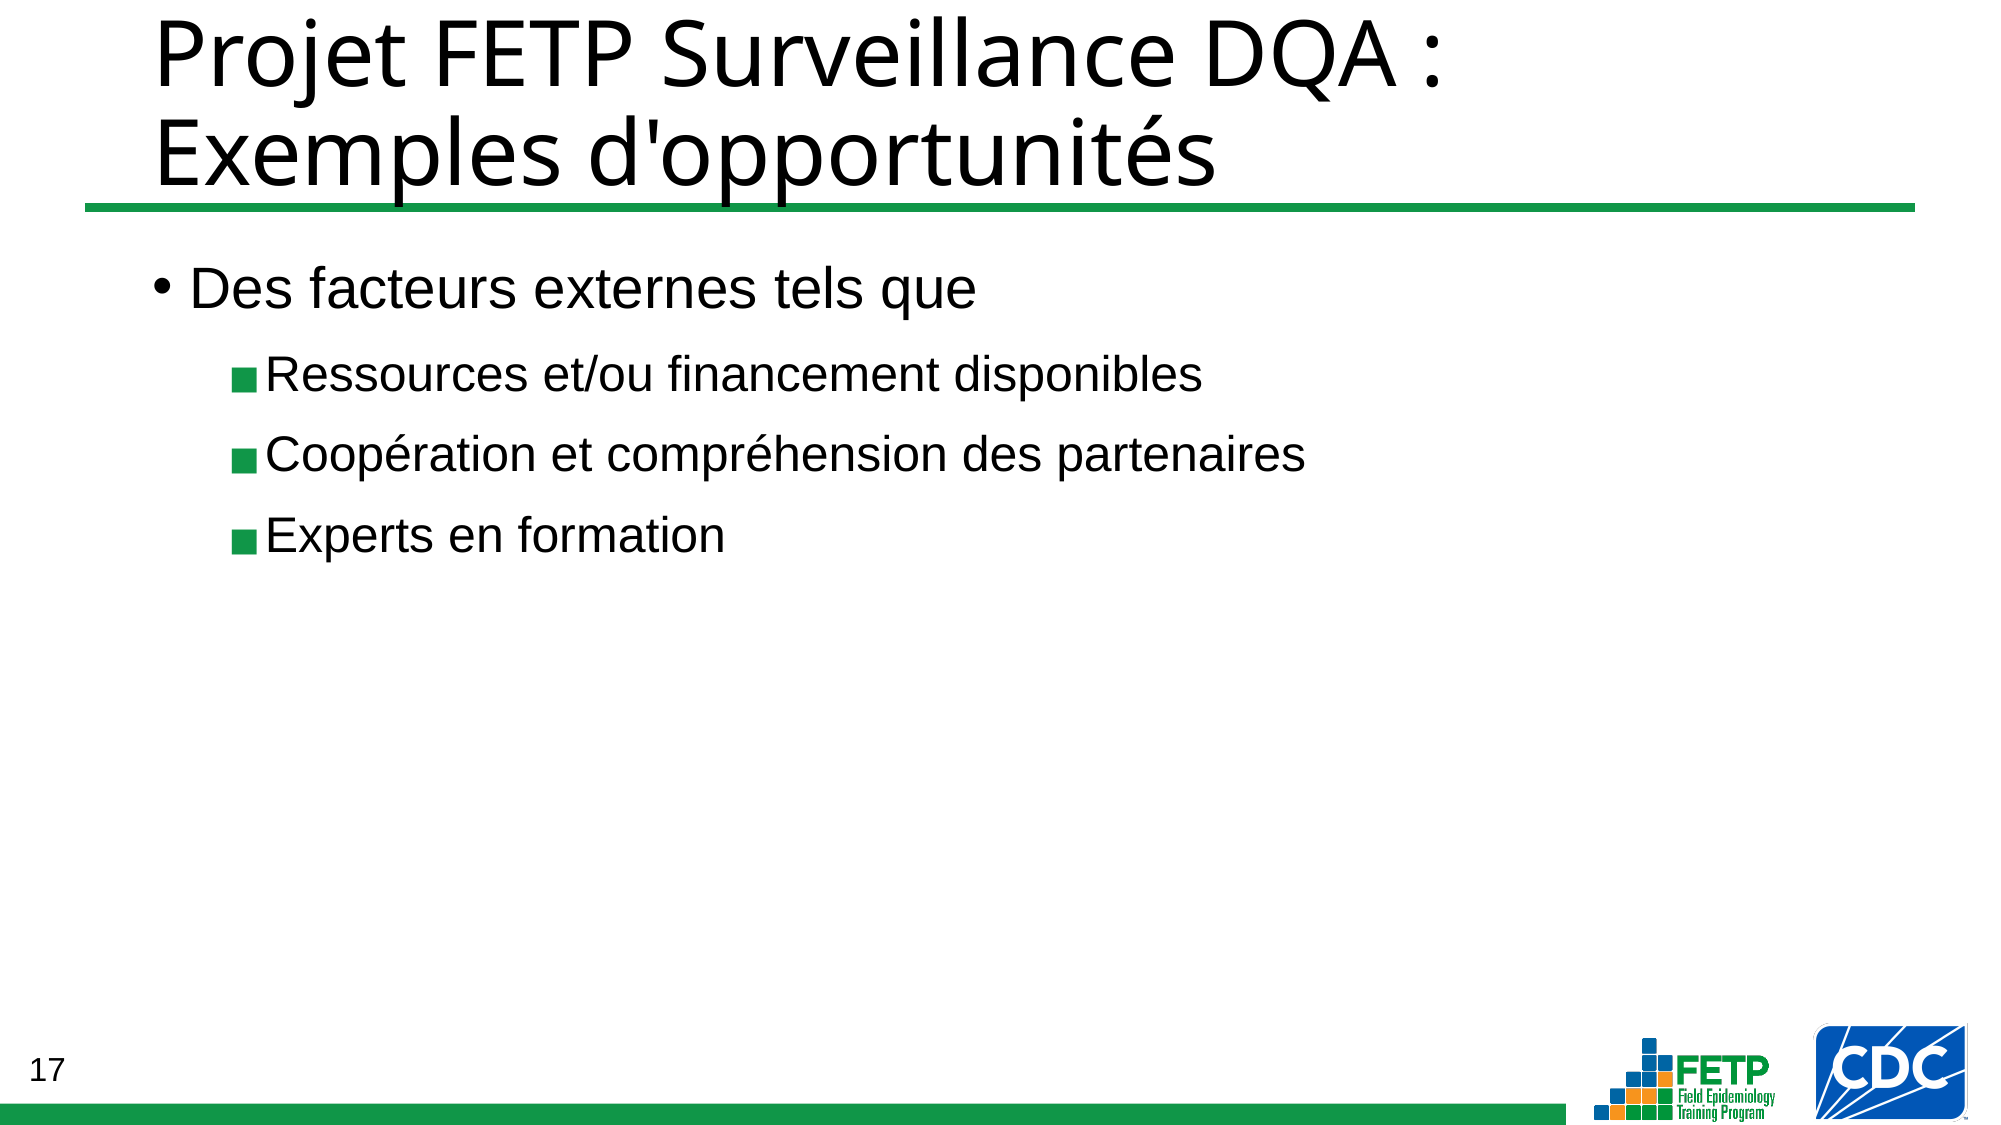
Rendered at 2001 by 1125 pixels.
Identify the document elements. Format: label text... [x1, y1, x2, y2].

title Projet FETP Surveillance DQA : Exemples d'opportunités [137, 0, 1863, 207]
picture [1813, 1023, 1968, 1122]
list Des facteurs externes tels que Ressources et/ou financement disponibles Coopération et compréhension des partenaires Experts en formation [137, 242, 1863, 1004]
picture [1594, 1038, 1775, 1122]
